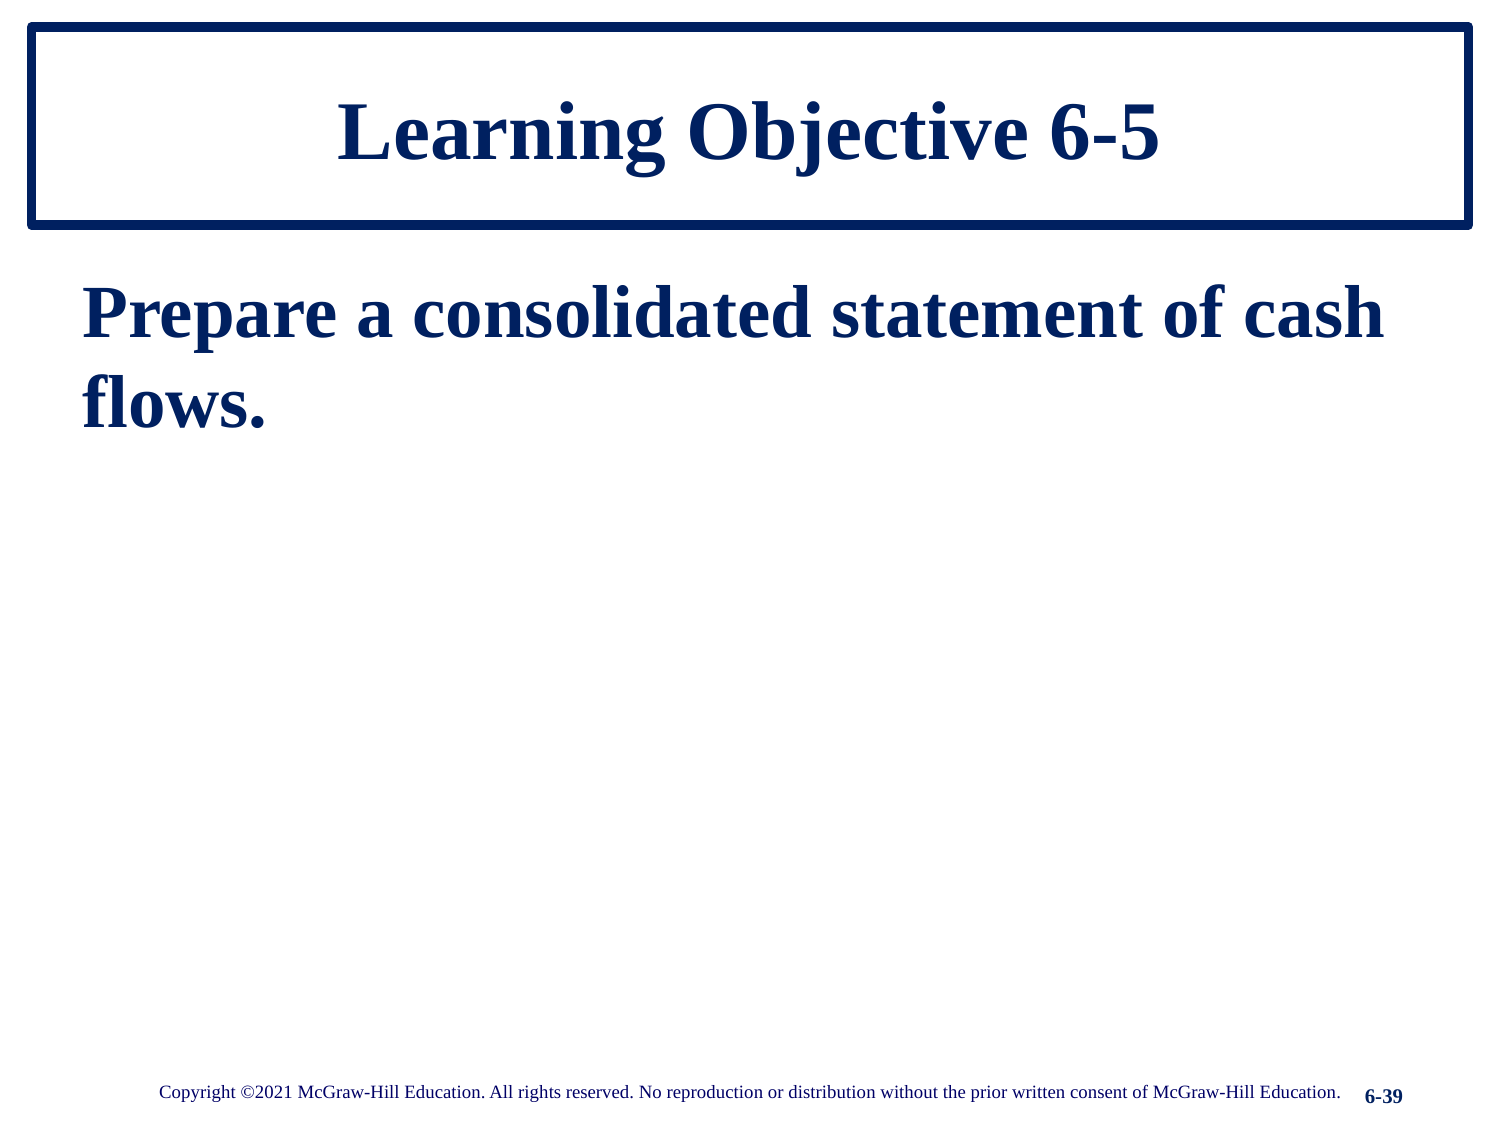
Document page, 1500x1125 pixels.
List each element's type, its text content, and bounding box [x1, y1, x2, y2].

text_box Copyright ©2021 McGraw-Hill Education. All rights reserved. No reproduction or distribution without the prior written consent of McGraw-Hill Education. [76, 1072, 1424, 1110]
title Learning Objective 6-5 [27, 22, 1473, 230]
text_box Prepare a consolidated statement of cash flows. [67, 254, 1433, 1065]
slide_number 6-39 [1350, 1074, 1438, 1125]
